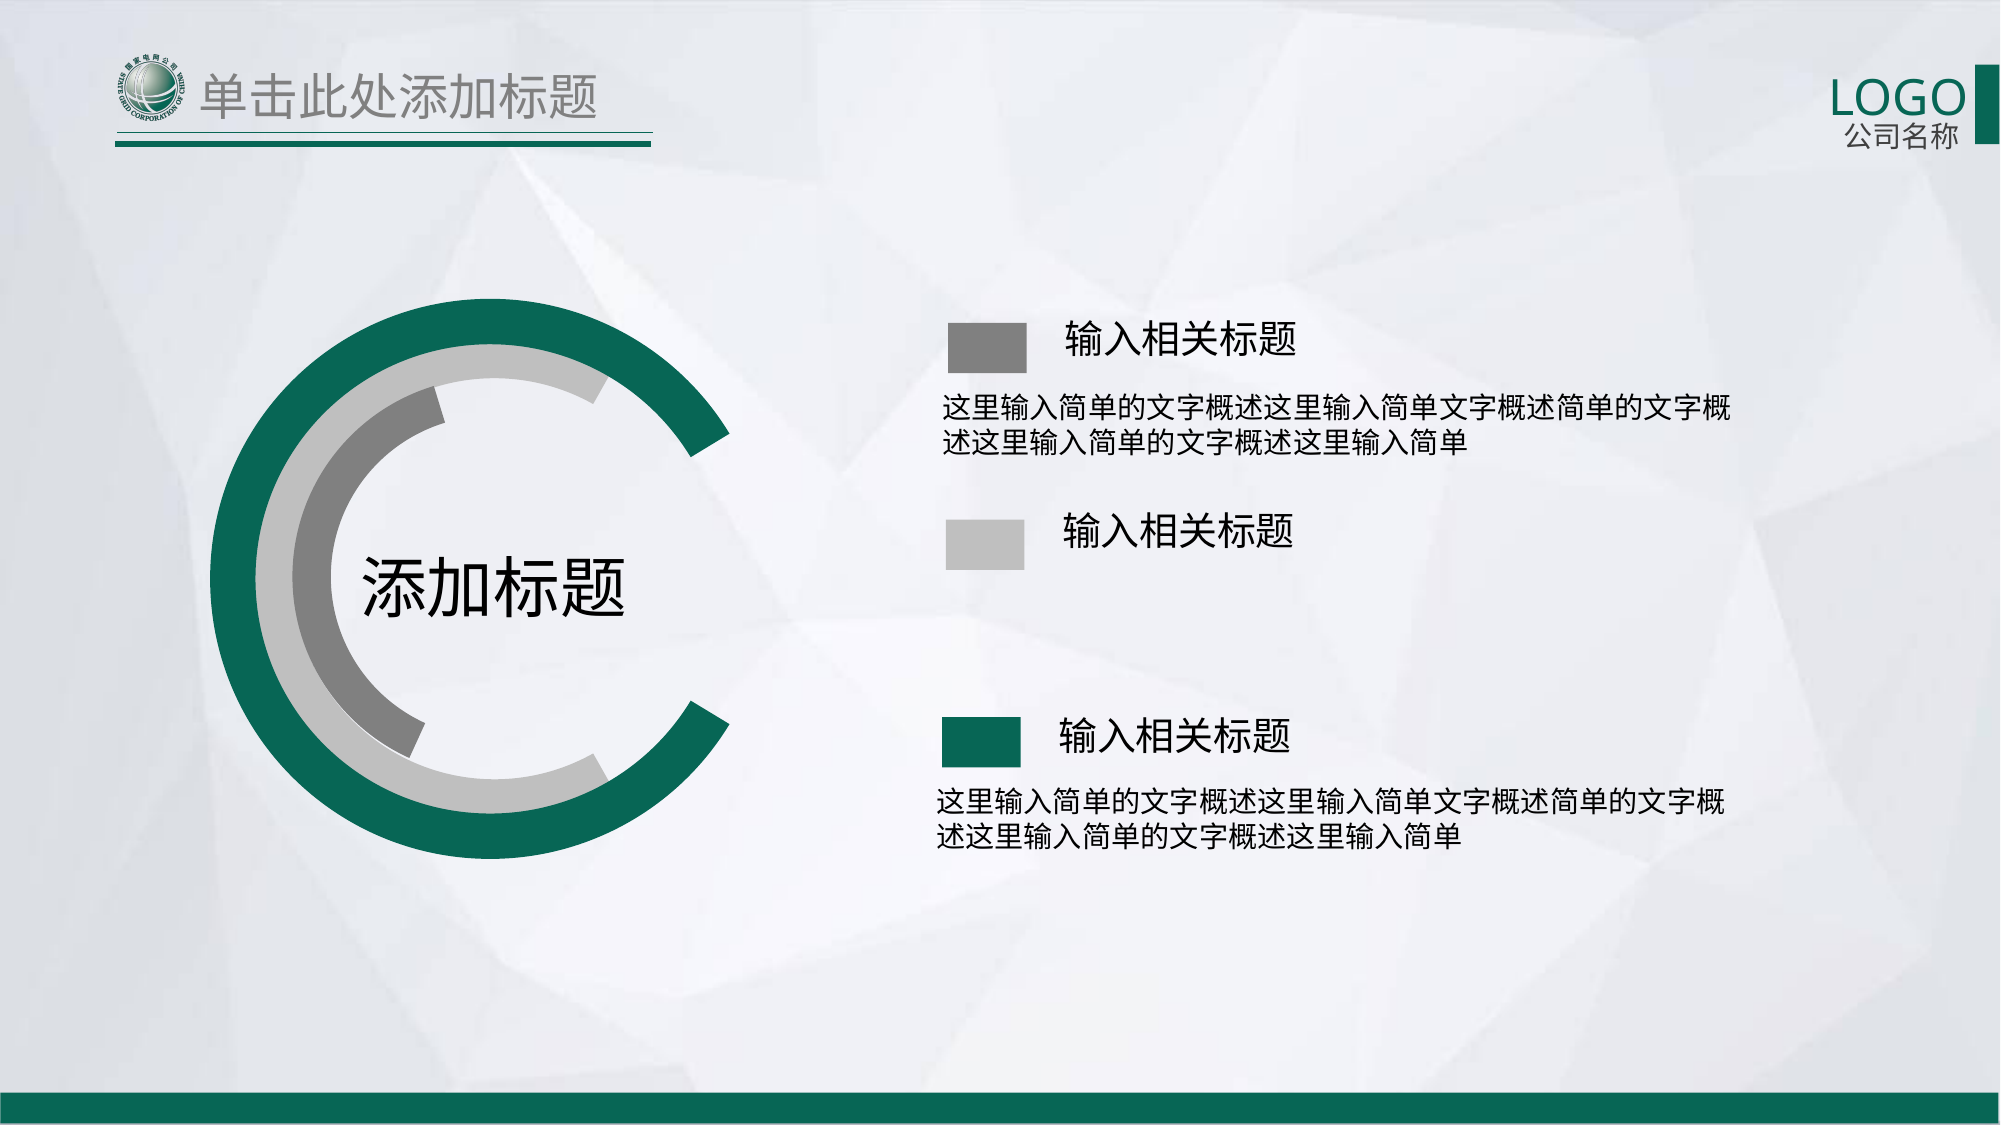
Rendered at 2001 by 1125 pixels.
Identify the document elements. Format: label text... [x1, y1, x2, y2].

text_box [925, 499, 1759, 630]
text_box 单击此处添加标题 [183, 58, 614, 132]
text_box LOGO [1813, 58, 1983, 134]
text_box [292, 385, 446, 758]
text_box 公司名称 [1828, 111, 1976, 161]
text_box 添加标题 [345, 538, 788, 634]
picture [0, 0, 2001, 1125]
text_box [1974, 64, 2000, 145]
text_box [921, 704, 1756, 862]
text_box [927, 307, 1761, 468]
text_box [256, 345, 609, 813]
text_box [210, 298, 730, 859]
text_box [0, 1092, 2000, 1124]
